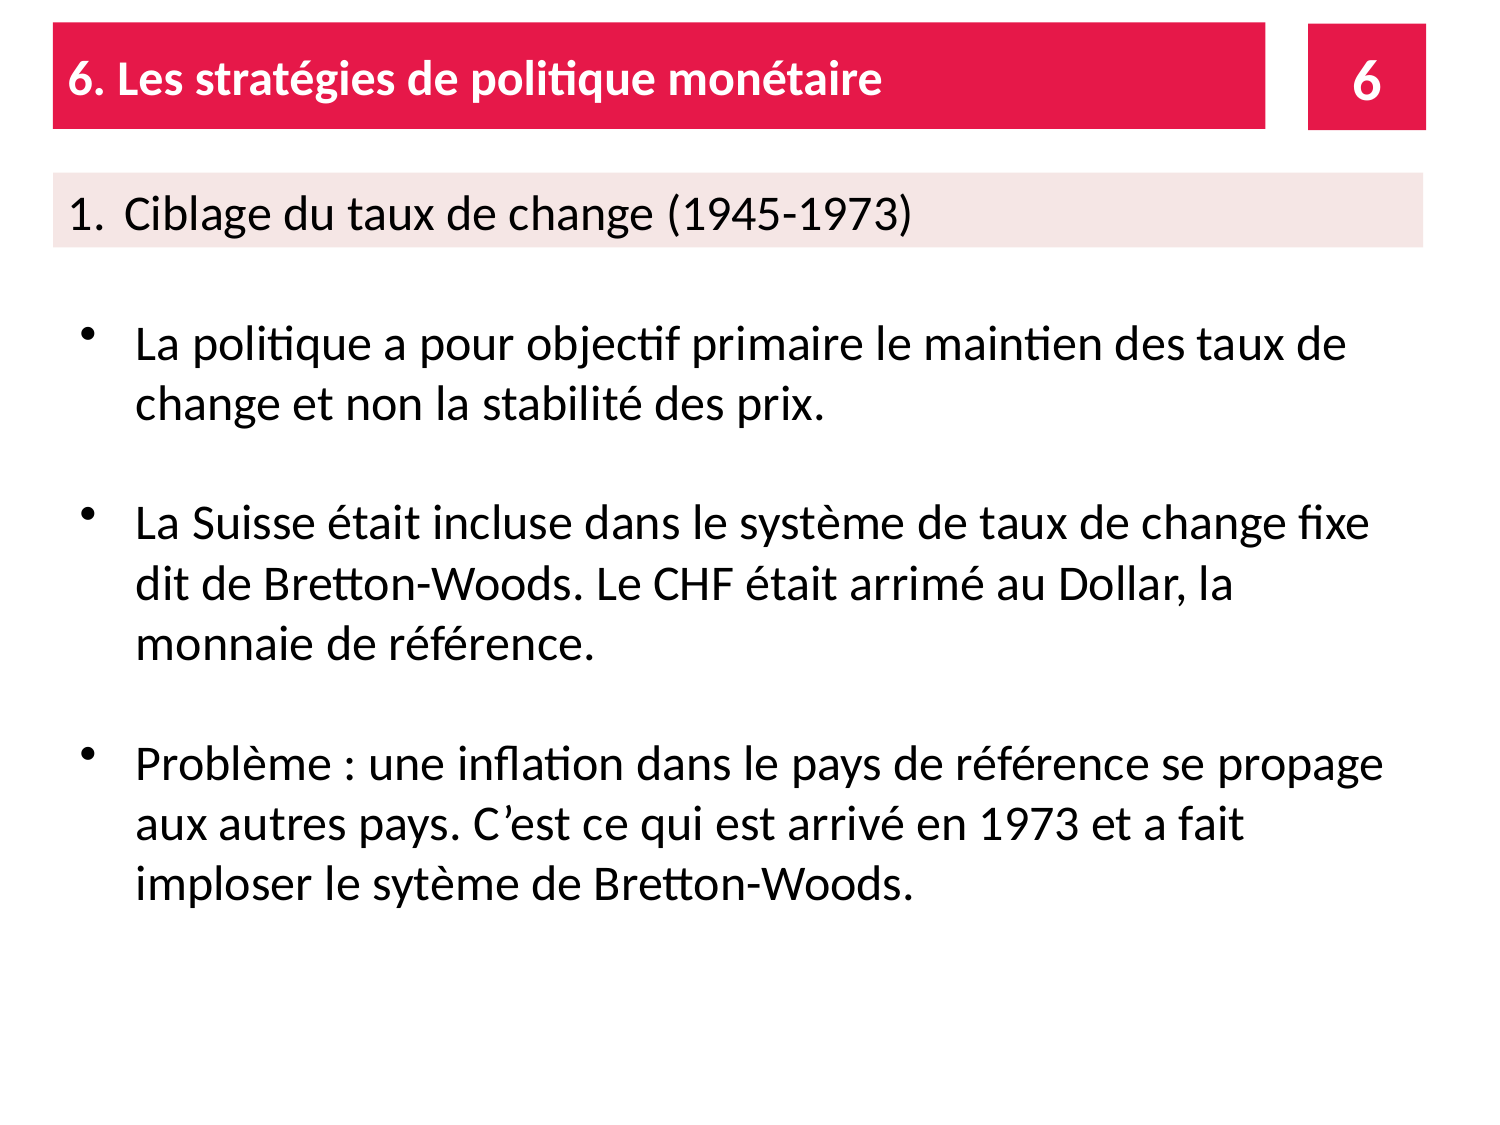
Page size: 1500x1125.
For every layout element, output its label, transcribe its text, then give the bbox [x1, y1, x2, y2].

text_box 6 [1308, 23, 1427, 131]
text_box La politique a pour objectif primaire le maintien des taux de change et non la stabilité des prix. La Suisse était incluse dans le système de taux de change fixe dit de Bretton-Woods. Le CHF était arrimé au Dollar, la monnaie de référence. Problème : une inflation dans le pays de référence se propage aux autres pays. C’est ce qui est arrivé en 1973 et a fait imploser le sytème de Bretton-Woods. [64, 302, 1427, 978]
text_box Ciblage du taux de change (1945-1973) [53, 172, 1424, 248]
text_box 6. Les stratégies de politique monétaire [52, 22, 1266, 129]
